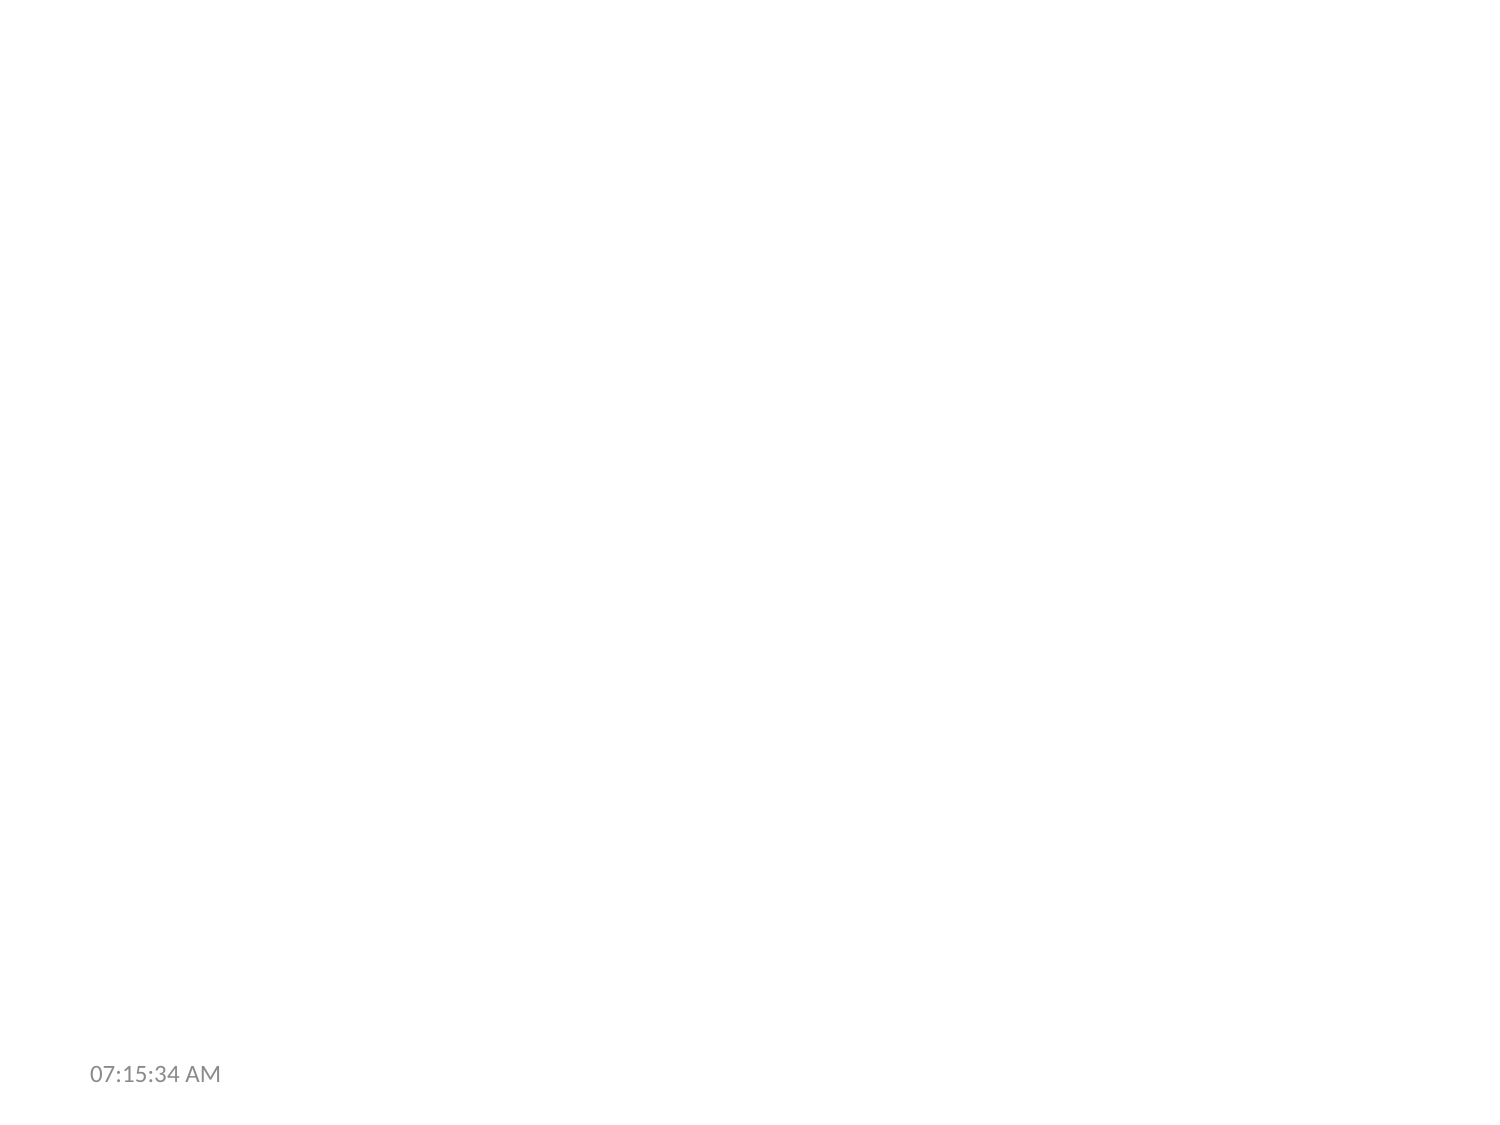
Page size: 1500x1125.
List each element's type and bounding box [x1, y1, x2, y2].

slide_number [75, 1042, 425, 1103]
